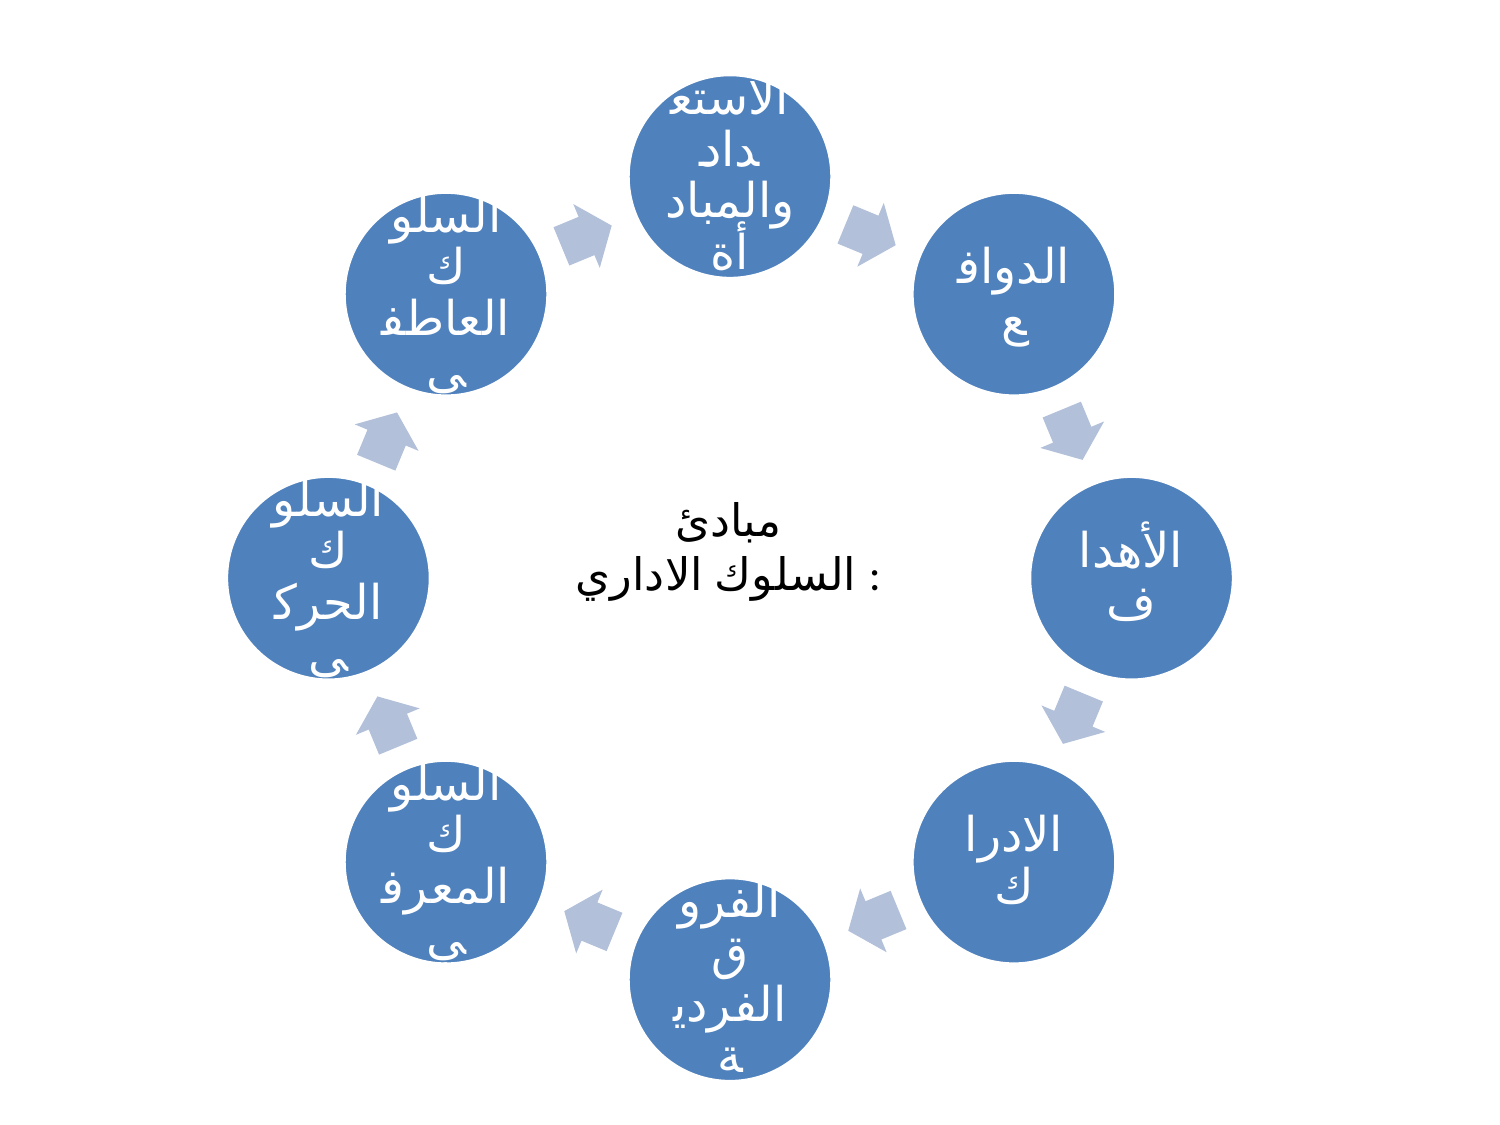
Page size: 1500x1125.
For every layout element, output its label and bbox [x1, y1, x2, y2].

list [42, 73, 1418, 1083]
